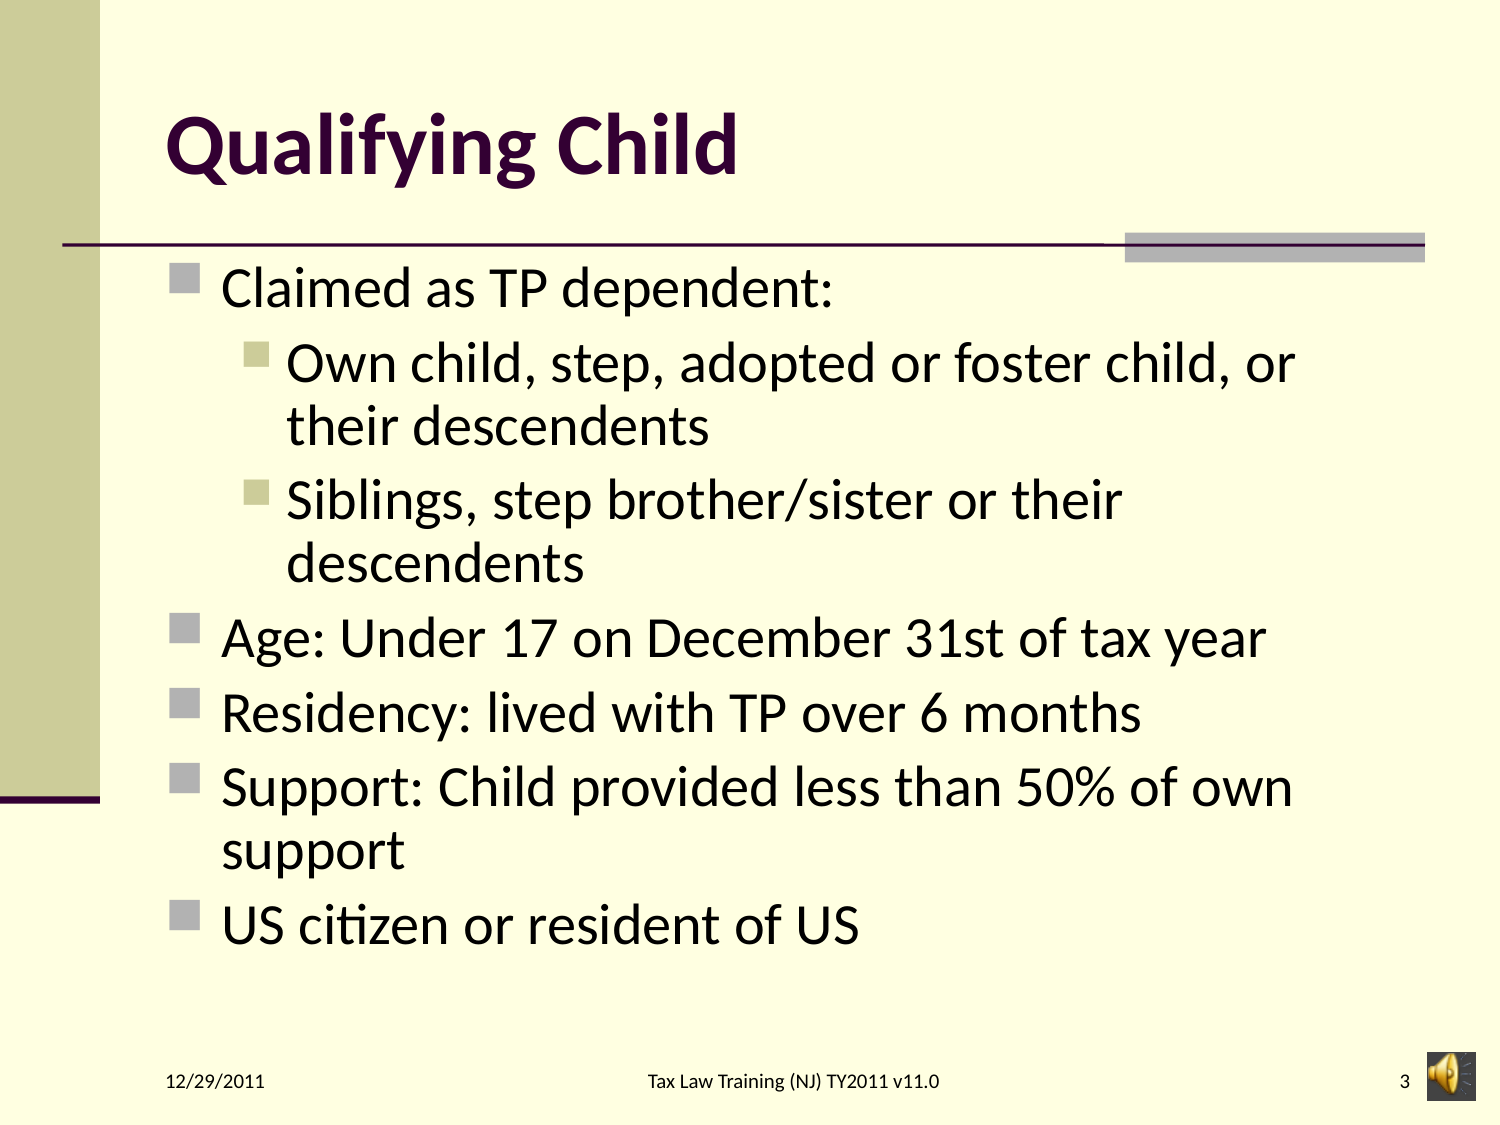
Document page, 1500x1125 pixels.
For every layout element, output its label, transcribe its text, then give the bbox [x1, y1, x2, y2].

slide_number 3 [1112, 1049, 1426, 1101]
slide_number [149, 1050, 476, 1101]
title Qualifying Child [150, 45, 1425, 234]
list Claimed as TP dependent: Own child, step, adopted or foster child, or their descendents Siblings, step brother/sister or their descendents Age: Under 17 on December 31st of tax year Residency: lived with TP over 6 months Support: Child provided less than 50% of own support US citizen or resident of US [150, 249, 1425, 1025]
footer Tax Law Training (NJ) TY2011 v11.0 [549, 1049, 1038, 1101]
picture [1426, 1051, 1477, 1102]
